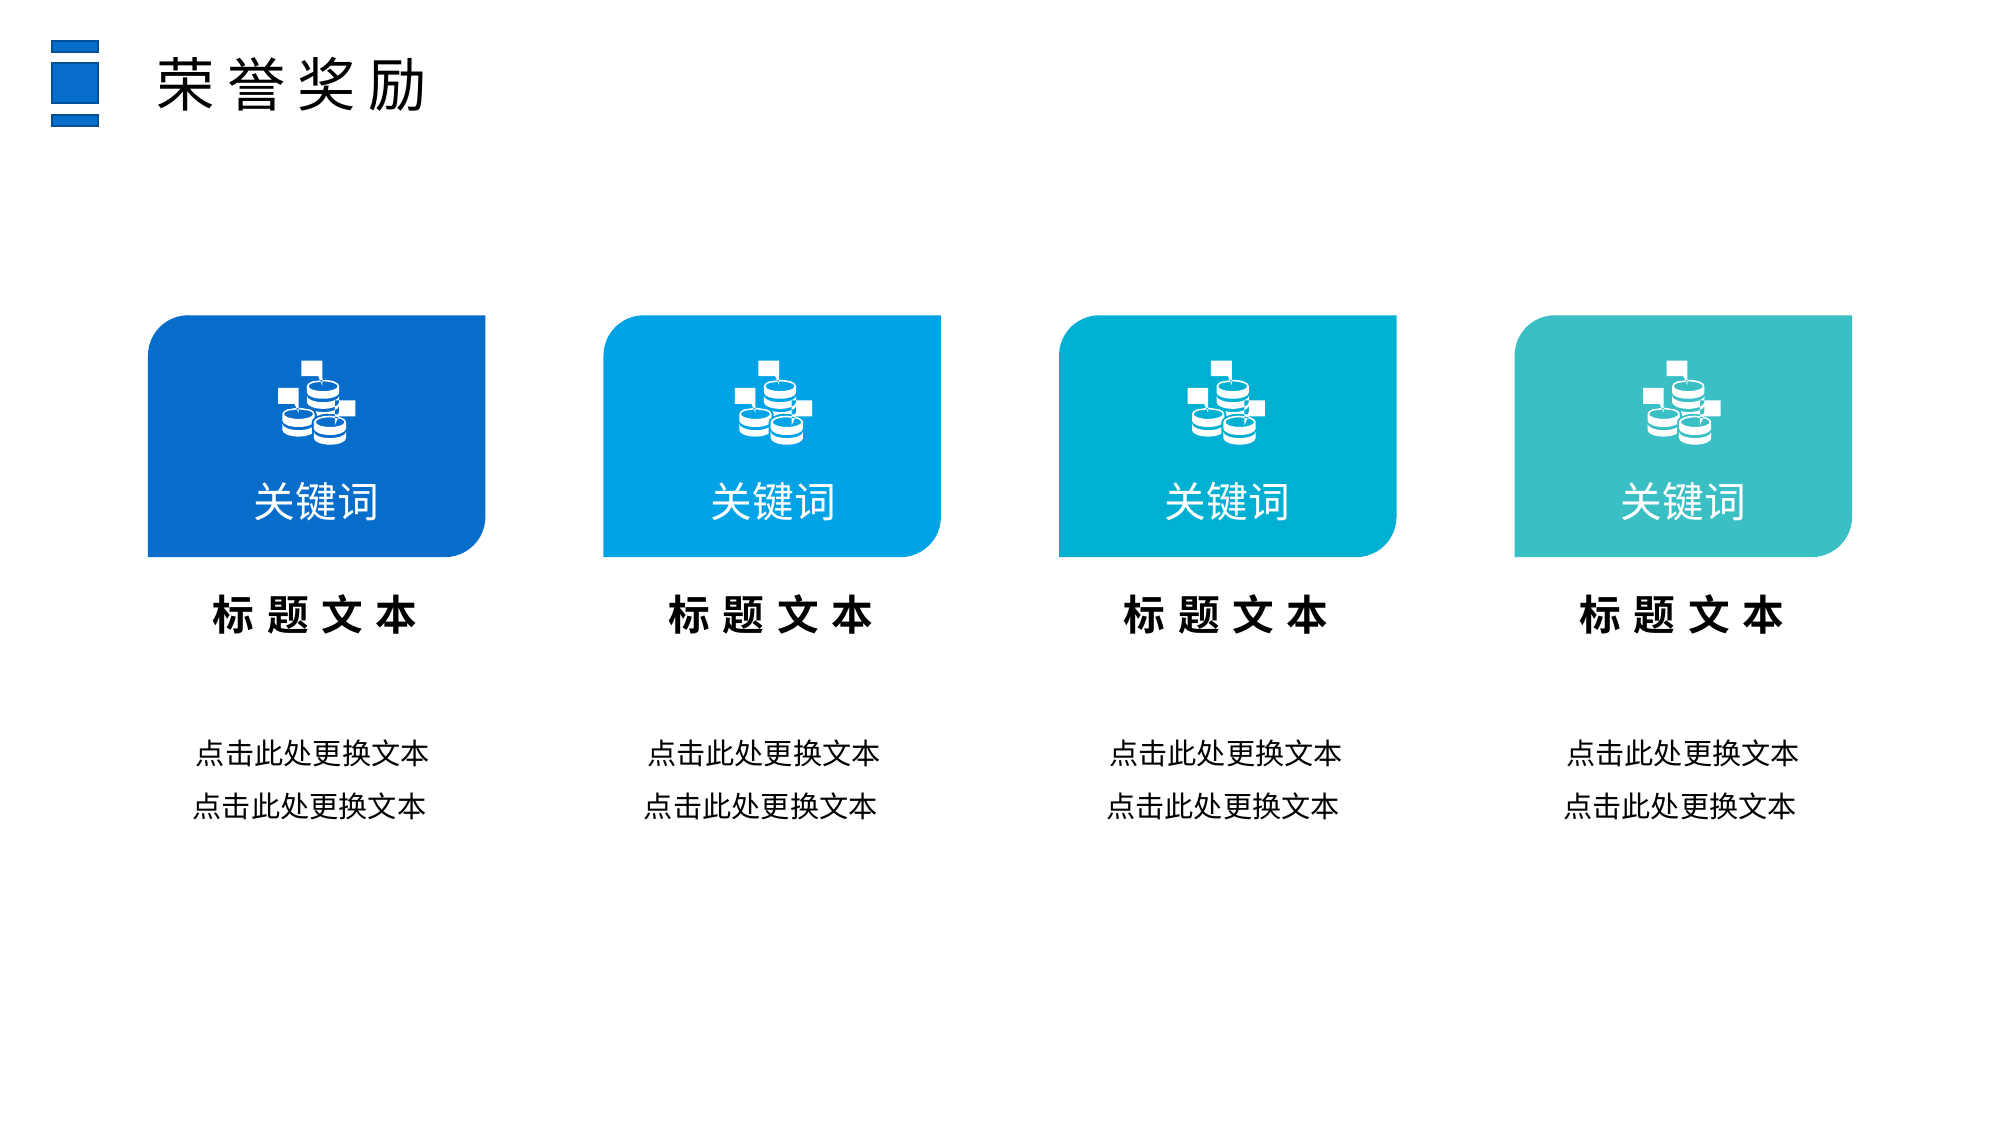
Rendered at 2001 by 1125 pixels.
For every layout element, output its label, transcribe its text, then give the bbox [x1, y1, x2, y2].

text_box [51, 40, 99, 126]
text_box 点击此处更换文本 点击此处更换文本 [173, 710, 452, 831]
text_box 点击此处更换文本 点击此处更换文本 [1087, 710, 1366, 831]
text_box 点击此处更换文本 点击此处更换文本 [624, 710, 904, 831]
text_box 荣誉奖励 [141, 40, 577, 126]
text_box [147, 315, 1853, 637]
text_box 点击此处更换文本 点击此处更换文本 [1544, 710, 1823, 831]
